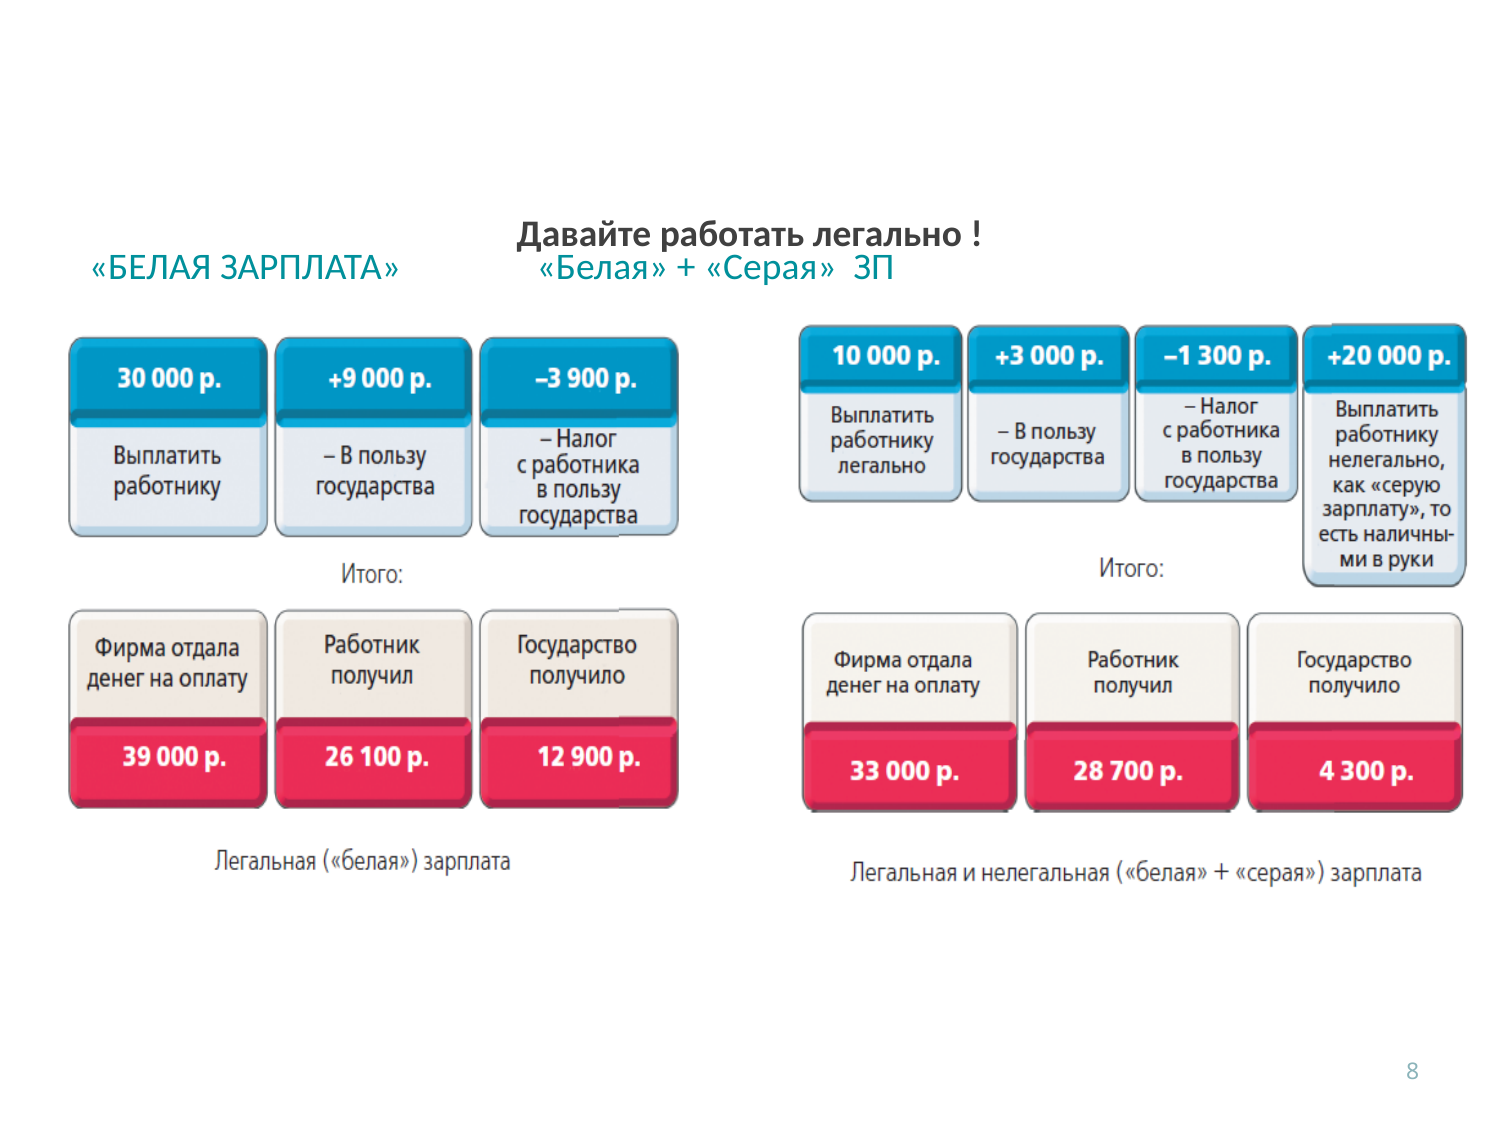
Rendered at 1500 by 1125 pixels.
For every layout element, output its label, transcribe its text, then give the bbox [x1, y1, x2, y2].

list «БЕЛАЯ ЗАРПЛАТА» «Белая» + «Серая» ЗП [74, 234, 1425, 311]
slide_number 8 [1321, 1042, 1434, 1102]
title Давайте работать легально ! [75, 165, 1425, 234]
picture [44, 310, 702, 900]
picture [772, 310, 1489, 900]
